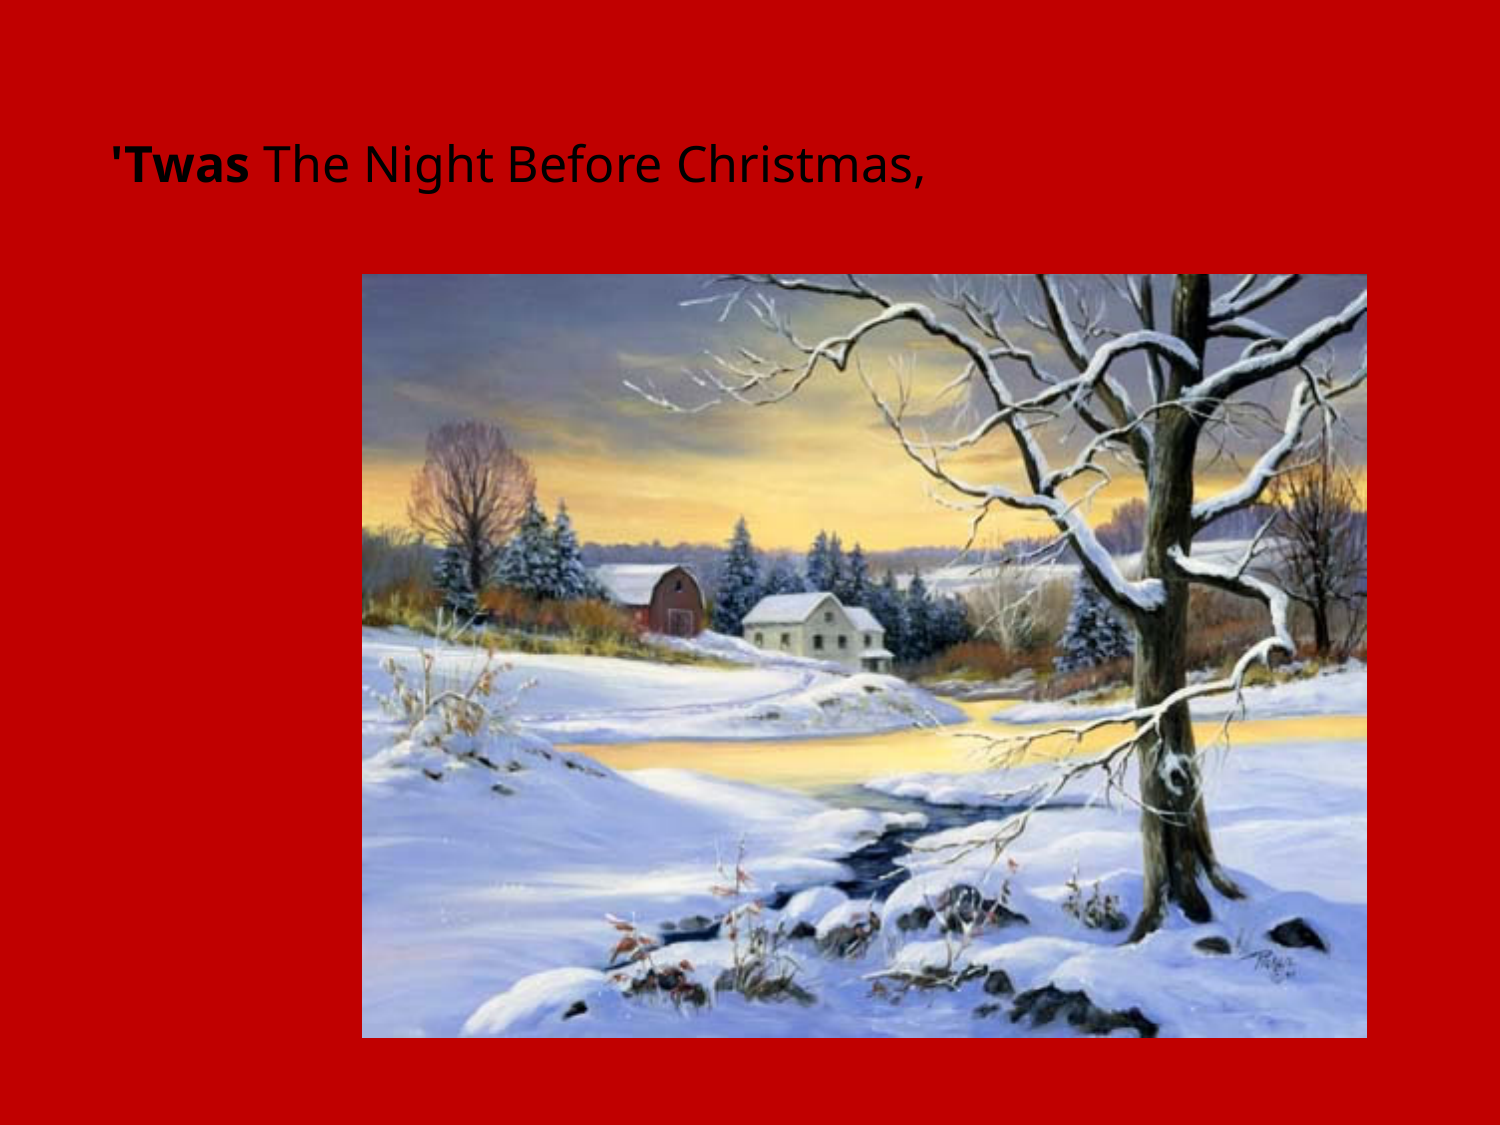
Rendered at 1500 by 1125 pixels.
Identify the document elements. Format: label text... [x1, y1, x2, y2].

text_box 'Twas The Night Before Christmas, [95, 124, 955, 200]
picture [362, 274, 1367, 1038]
